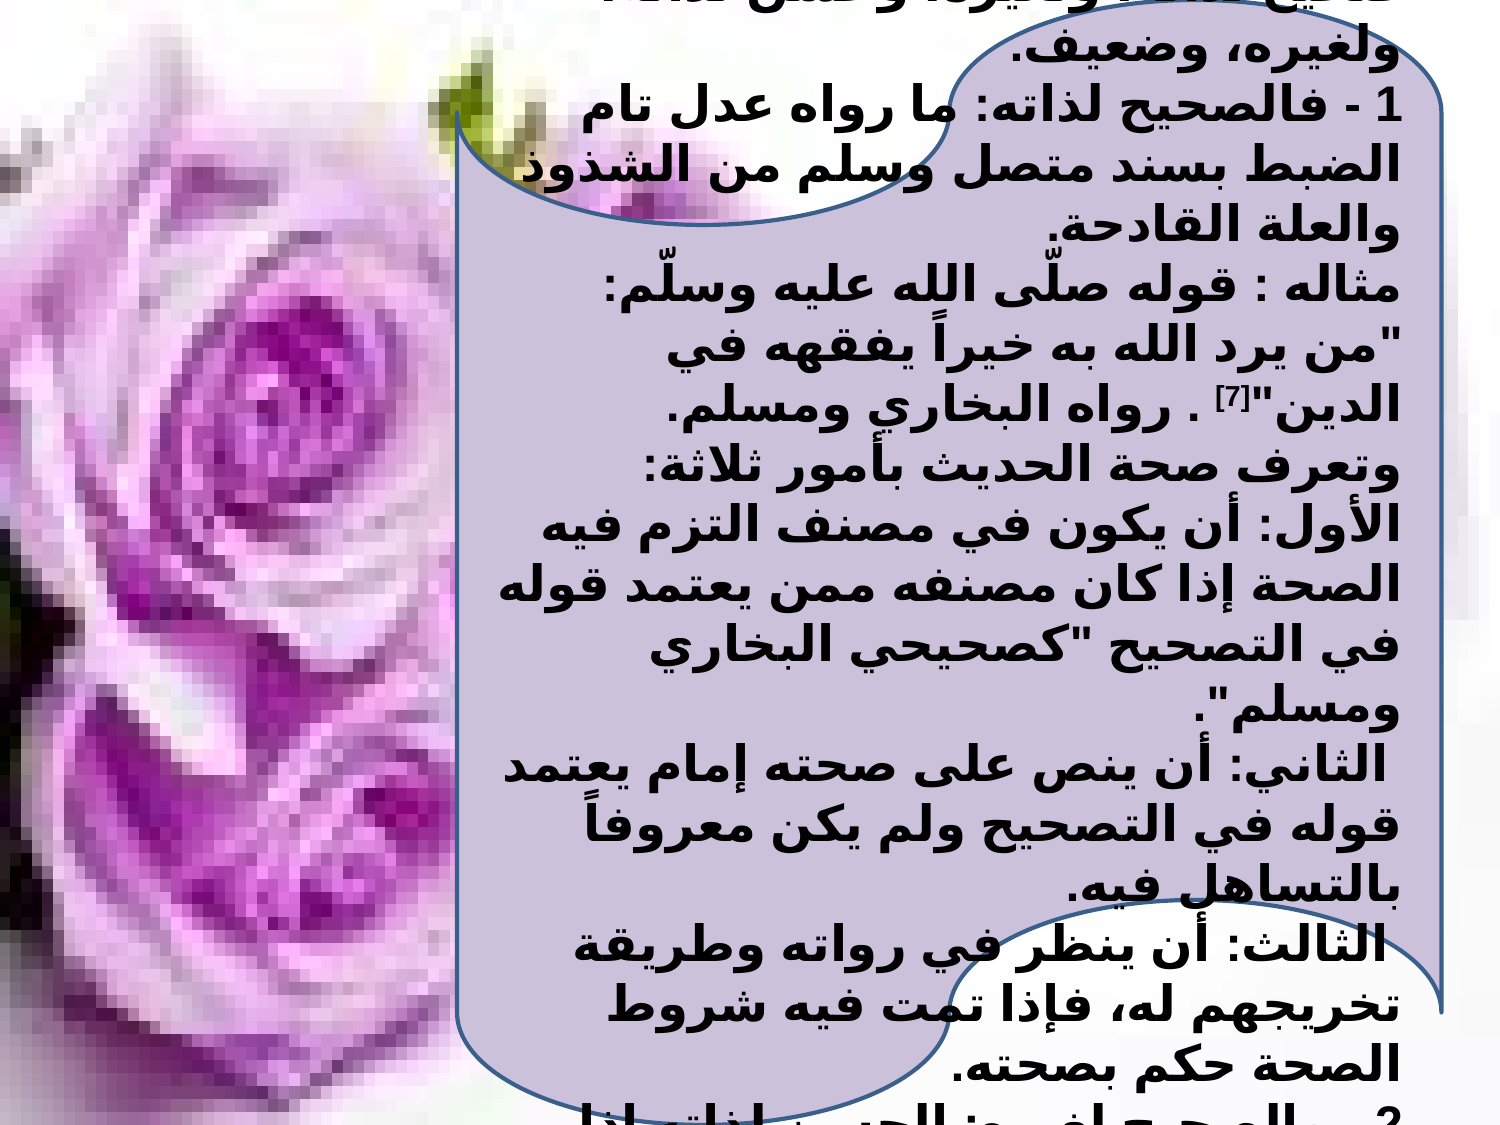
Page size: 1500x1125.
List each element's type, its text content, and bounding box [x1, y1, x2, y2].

text_box [454, 110, 480, 1063]
picture [0, 0, 480, 1125]
picture [1418, 0, 1500, 1125]
text_box [1418, 61, 1444, 1015]
text_box وتنقسم الآحاد باعتبار الرتبة إلى خمسة أقسام: صحيح لذاته، ولغيره، وحسن لذاته، ولغيره، وضعيف. 1 - فالصحيح لذاته: ما رواه عدل تام الضبط بسند متصل وسلم من الشذوذ والعلة القادحة. مثاله : قوله صلّى الله عليه وسلّم: "من يرد الله به خيراً يفقهه في الدين"[7] . رواه البخاري ومسلم. وتعرف صحة الحديث بأمور ثلاثة: الأول: أن يكون في مصنف التزم فيه الصحة إذا كان مصنفه ممن يعتمد قوله في التصحيح "كصحيحي البخاري ومسلم". الثاني: أن ينص على صحته إمام يعتمد قوله في التصحيح ولم يكن معروفاً بالتساهل فيه. الثالث: أن ينظر في رواته وطريقة تخريجهم له، فإذا تمت فيه شروط الصحة حكم بصحته. 2 - والصحيح لغيره: الحسن لذاته إذا تعددت طرقه. [7] [480, 0, 1418, 1125]
